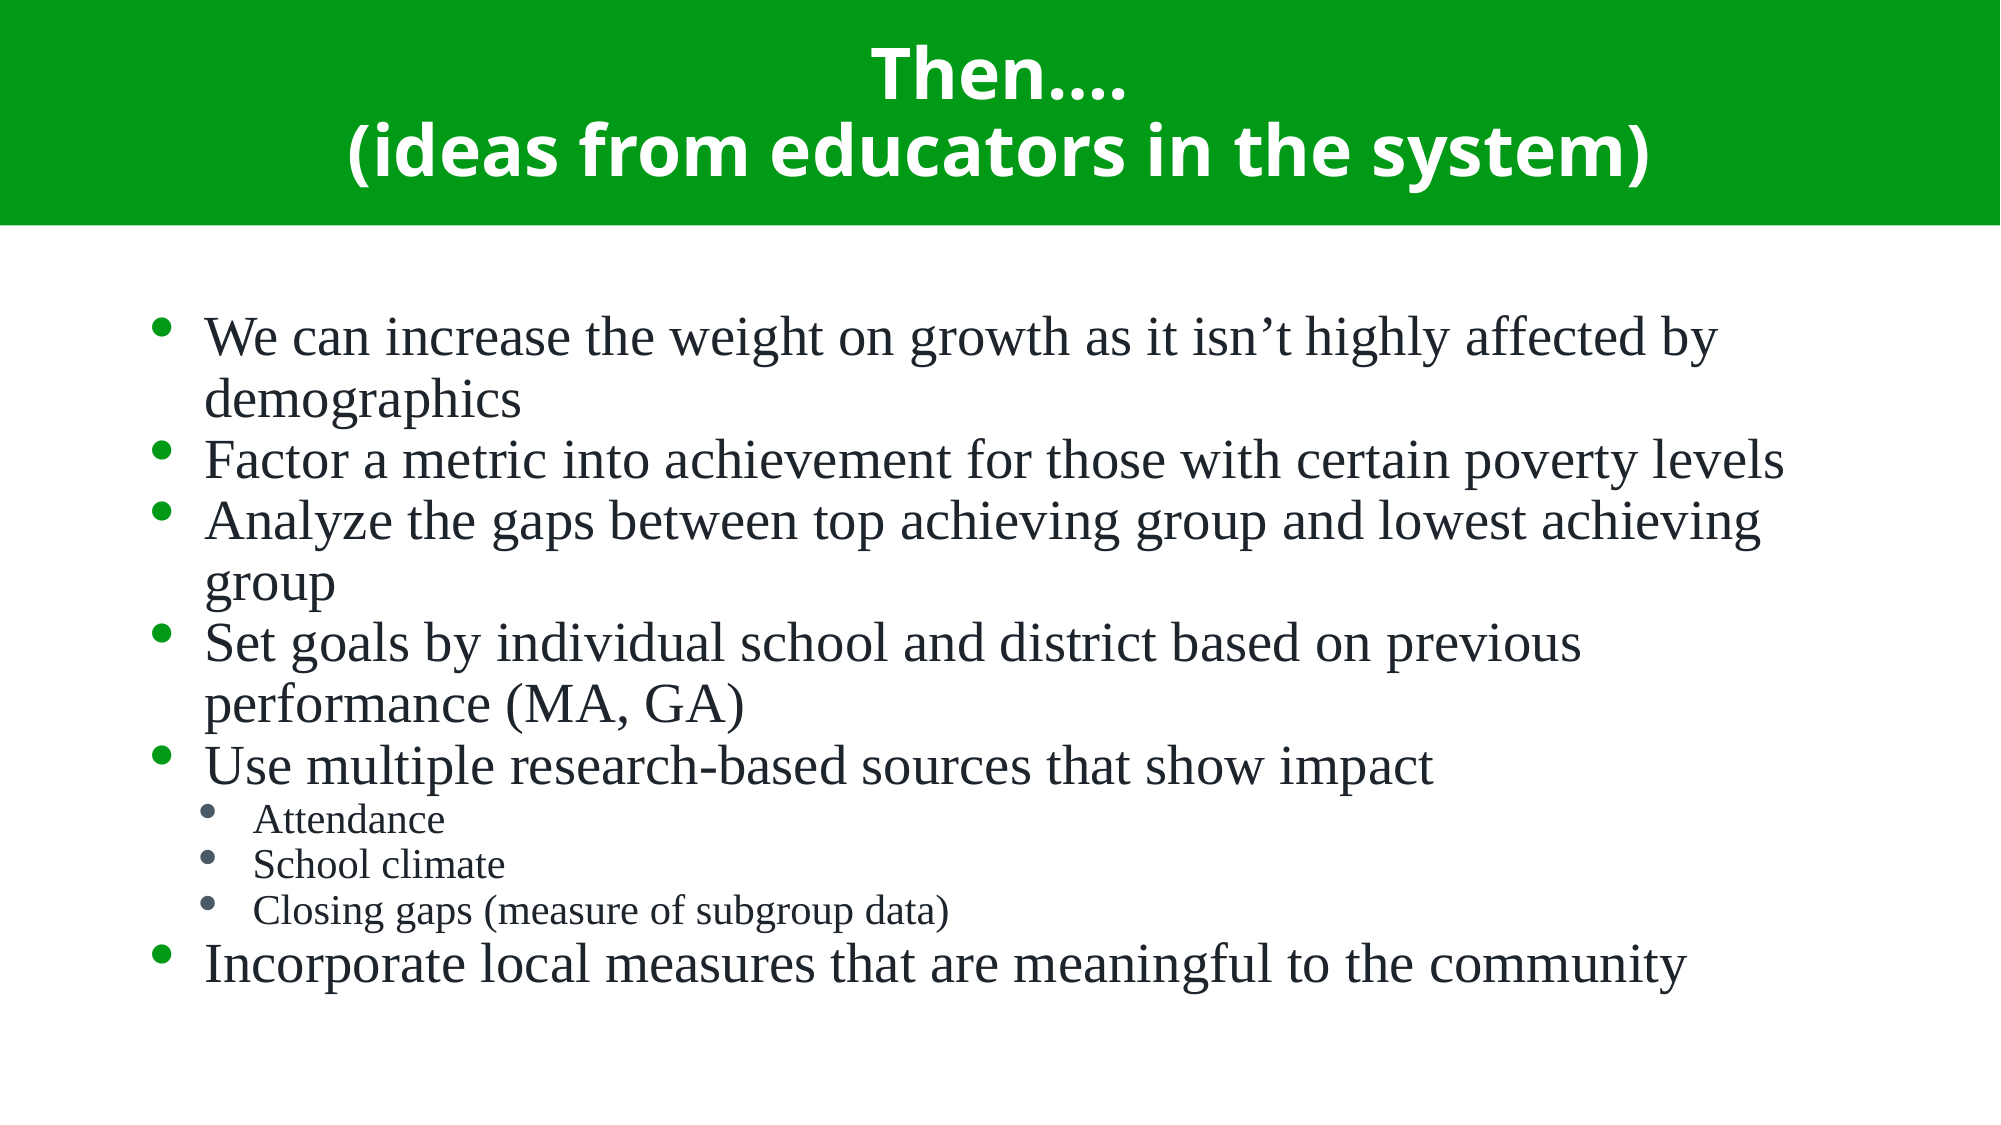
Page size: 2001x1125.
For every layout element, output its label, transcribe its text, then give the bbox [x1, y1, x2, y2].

title Then…. (ideas from educators in the system) [137, 30, 1863, 200]
list We can increase the weight on growth as it isn’t highly affected by demographics Factor a metric into achievement for those with certain poverty levels Analyze the gaps between top achieving group and lowest achieving group Set goals by individual school and district based on previous performance (MA, GA) Use multiple research-based sources that show impact Attendance School climate Closing gaps (measure of subgroup data) Incorporate local measures that are meaningful to the community [137, 299, 1863, 1014]
